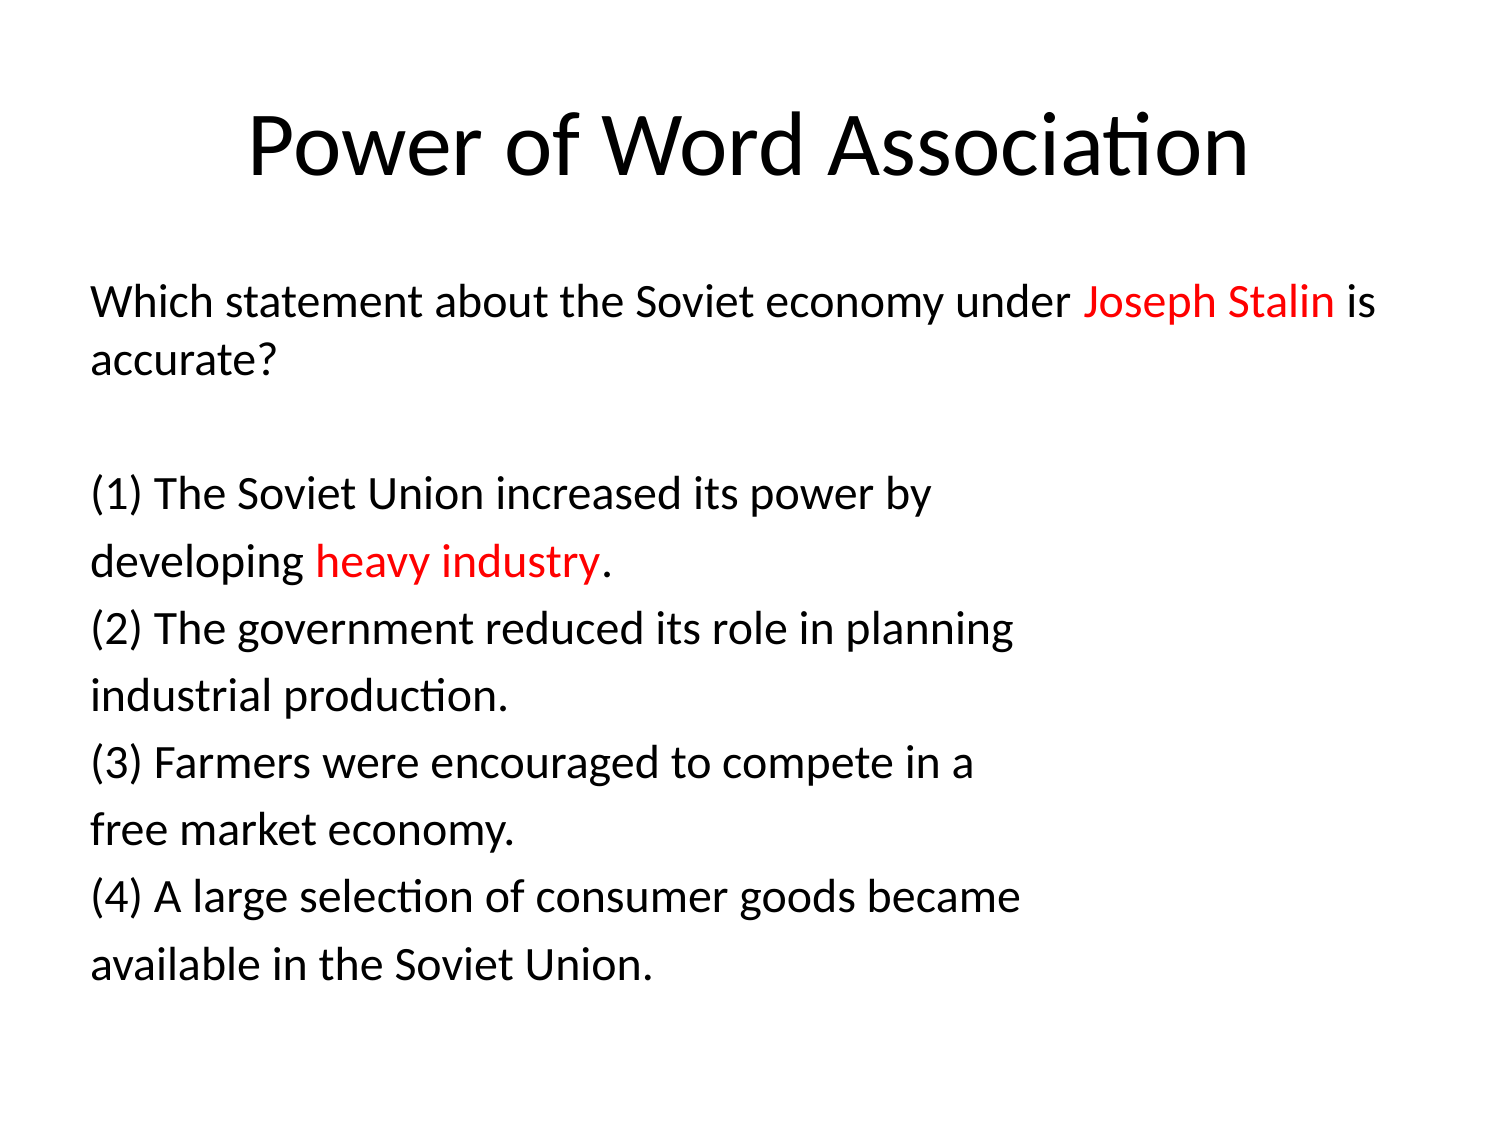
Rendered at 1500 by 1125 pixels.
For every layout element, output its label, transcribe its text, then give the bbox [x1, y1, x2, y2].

list Which statement about the Soviet economy under Joseph Stalin is accurate? (1) The Soviet Union increased its power by developing heavy industry. (2) The government reduced its role in planning industrial production. (3) Farmers were encouraged to compete in a free market economy. (4) A large selection of consumer goods became available in the Soviet Union. [75, 262, 1425, 1005]
title Power of Word Association [75, 45, 1425, 233]
